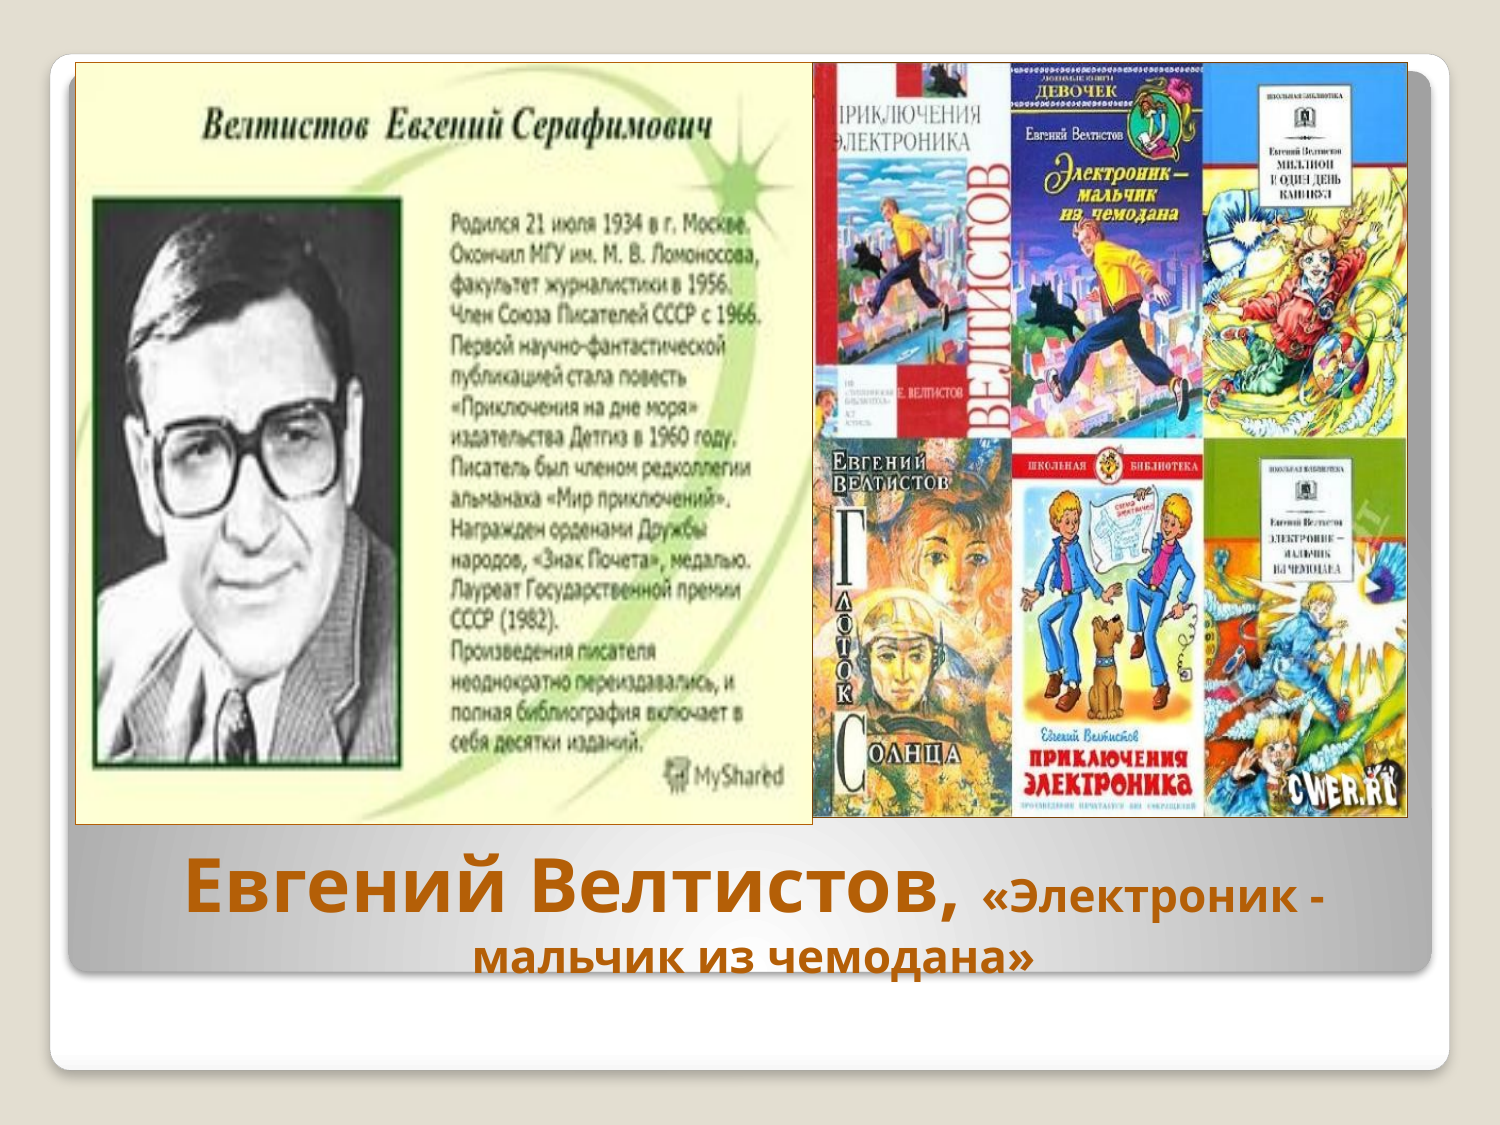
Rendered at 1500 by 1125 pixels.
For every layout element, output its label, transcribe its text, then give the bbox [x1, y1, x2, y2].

picture [812, 62, 1408, 818]
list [74, 62, 812, 826]
title Евгений Велтистов, «Электроник -мальчик из чемодана» [82, 817, 1425, 990]
